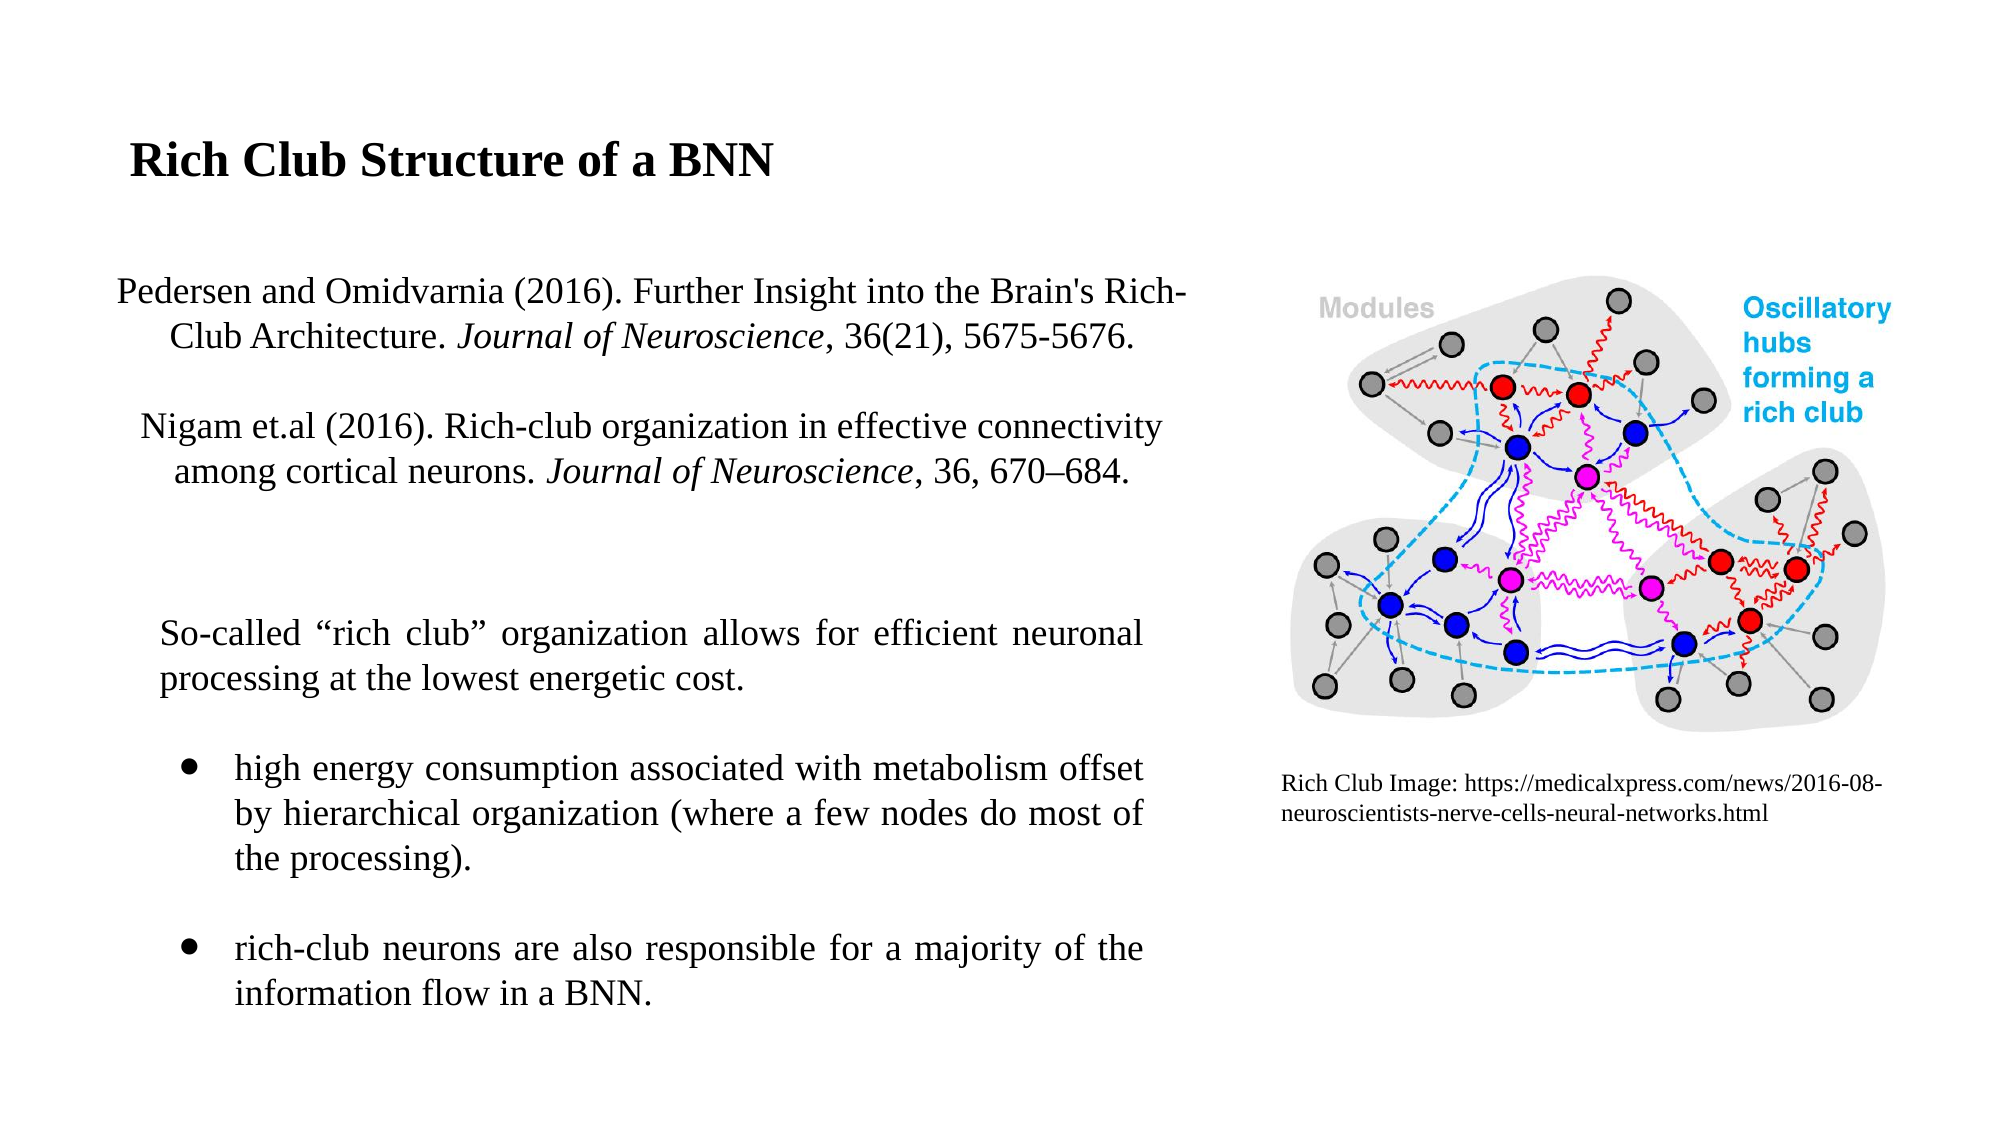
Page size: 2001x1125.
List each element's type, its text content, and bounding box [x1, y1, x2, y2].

text_box Rich Club Structure of a BNN [114, 111, 1131, 207]
text_box Rich Club Image: https://medicalxpress.com/news/2016-08-neuroscientists-nerve-cells-neural-networks.html [1266, 758, 1910, 870]
picture [1265, 254, 1910, 752]
text_box Pedersen and Omidvarnia (2016). Further Insight into the Brain's Rich-Club Architecture. Journal of Neuroscience, 36(21), 5675-5676. Nigam et.al (2016). Rich-club organization in effective connectivity among cortical neurons. Journal of Neuroscience, 36, 670–684. [101, 251, 1204, 548]
text_box So-called “rich club” organization allows for efficient neuronal processing at the lowest energetic cost. high energy consumption associated with metabolism offset by hierarchical organization (where a few nodes do most of the processing). rich-club neurons are also responsible for a majority of the information flow in a BNN. [144, 592, 1161, 1032]
